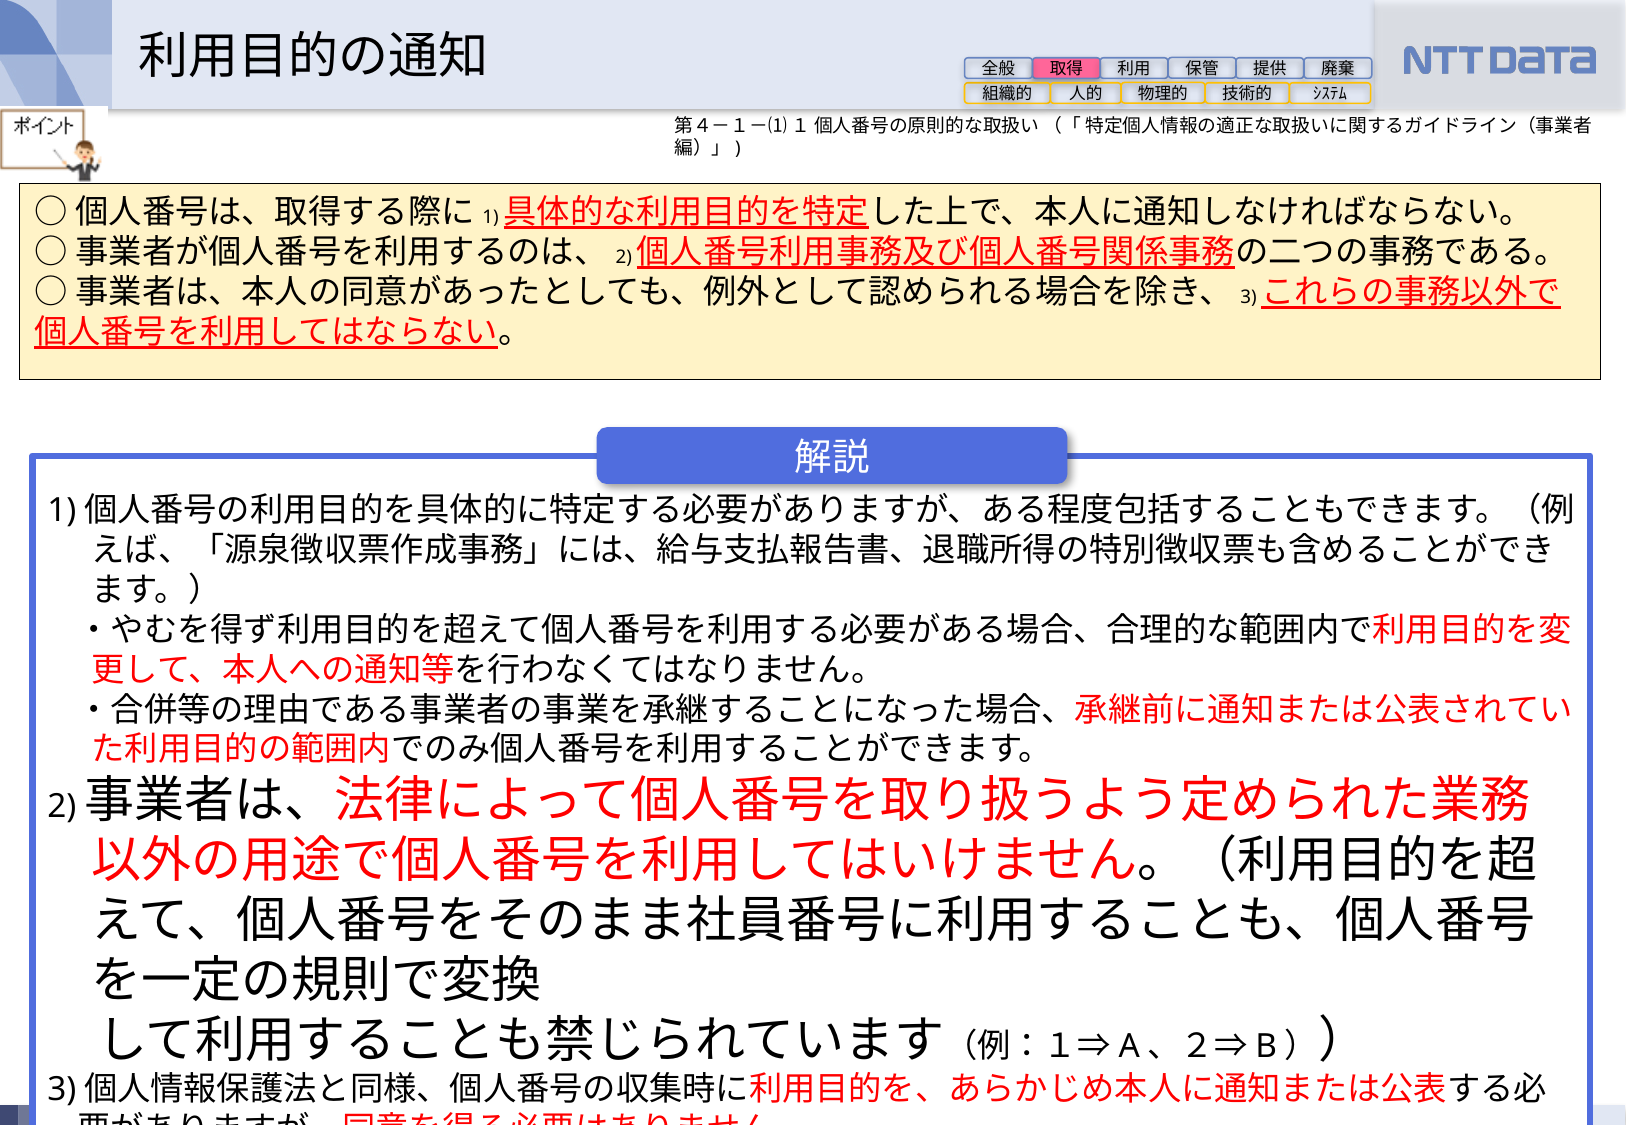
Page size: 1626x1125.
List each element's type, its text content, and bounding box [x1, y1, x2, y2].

text_box 解説 [596, 427, 1068, 484]
picture [1416, 46, 1596, 74]
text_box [964, 57, 1373, 104]
text_box 第４－１－⑴ １ 個人番号の原則的な取扱い （「 特定個人情報の適正な取扱いに関するガイドライン（事業者編）」) [659, 106, 1624, 166]
title 利用目的の通知 [110, 0, 1416, 109]
text_box ○個人番号は、取得する際に1)具体的な利用目的を特定した上で、本人に通知しなければならない。 ○事業者が個人番号を利用するのは、2)個人番号利用事務及び個人番号関係事務の二つの事務である。 ○事業者は、本人の同意があったとしても、例外として認められる場合を除き、3)これらの事務以外で個人番号を利用してはならない。 [19, 183, 1601, 380]
picture [0, 0, 110, 194]
text_box 1)個人番号の利用目的を具体的に特定する必要がありますが、ある程度包括することもできます。（例えば、「源泉徴収票作成事務」には、給与支払報告書、退職所得の特別徴収票も含めることができます。） ・やむを得ず利用目的を超えて個人番号を利用する必要がある場合、合理的な範囲内で利用目的を変更して、本人への通知等を行わなくてはなりません。 ・合併等の理由である事業者の事業を承継することになった場合、承継前に通知または公表されていた利用目的の範囲内でのみ個人番号を利用することができます。 2)事業者は、法律によって個人番号を取り扱うよう定められた業務以外の用途で個人番号を利用してはいけません。（利用目的を超えて、個人番号をそのまま社員番号に利用することも、個人番号を一定の規則で変換 して利用することも禁じられています（例：１⇒A、２⇒B）） 3)個人情報保護法と同様、個人番号の収集時に利用目的を、あらかじめ本人に通知または公表する必要がありますが、同意を得る必要はありません。 [32, 455, 1591, 1125]
